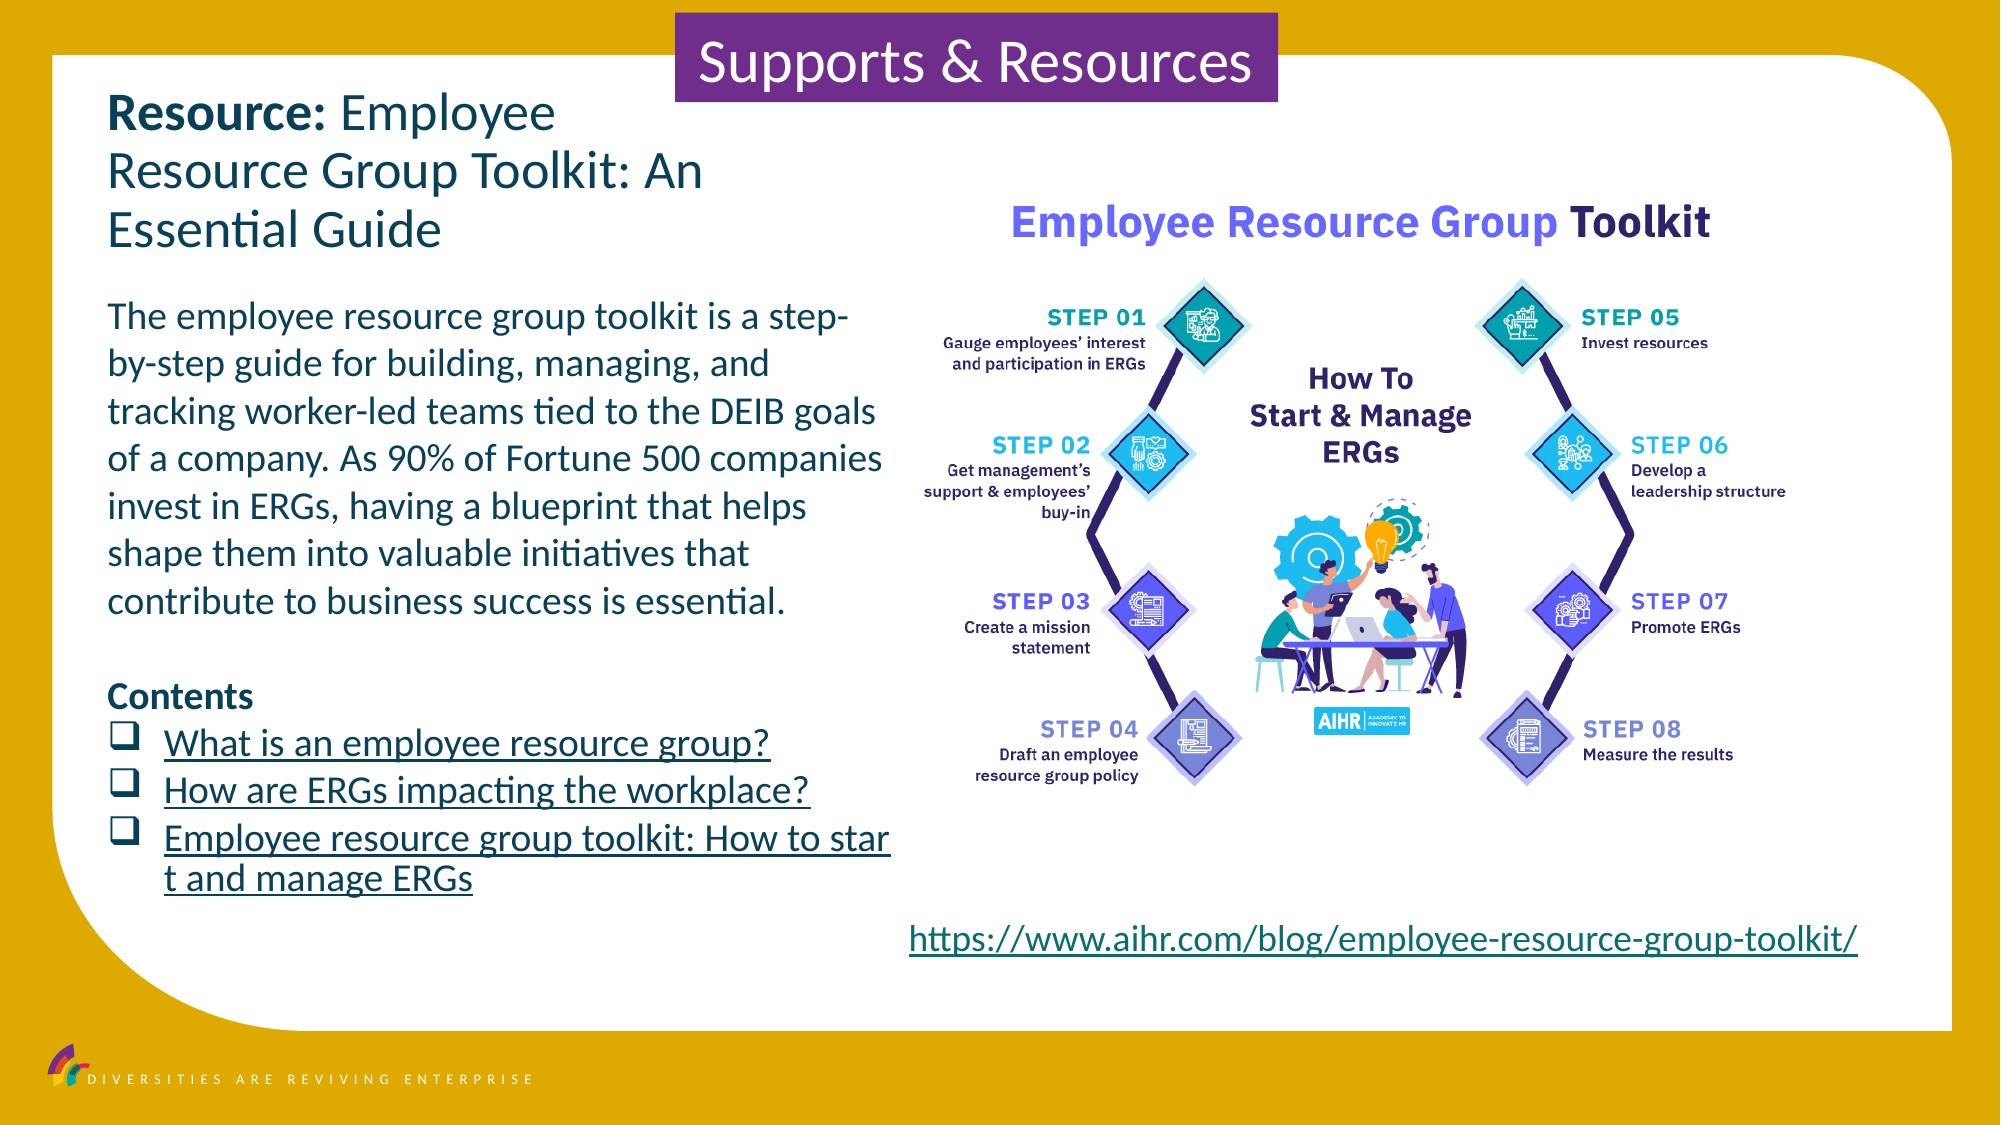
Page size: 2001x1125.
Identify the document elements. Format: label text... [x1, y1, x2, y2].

picture [907, 176, 1816, 833]
text_box https://www.aihr.com/blog/employee-resource-group-toolkit/ [894, 906, 1922, 967]
text_box Supports & Resources [675, 12, 1279, 103]
text_box Resource: Employee Resource Group Toolkit: An Essential Guide [92, 76, 771, 209]
text_box The employee resource group toolkit is a step-by-step guide for building, managing, and tracking worker-led teams tied to the DEIB goals of a company. As 90% of Fortune 500 companies invest in ERGs, having a blueprint that helps shape them into valuable initiatives that contribute to business success is essential. Contents What is an employee resource group? How are ERGs impacting the workplace? Employee resource group toolkit: How to start and manage ERGs [92, 282, 908, 867]
